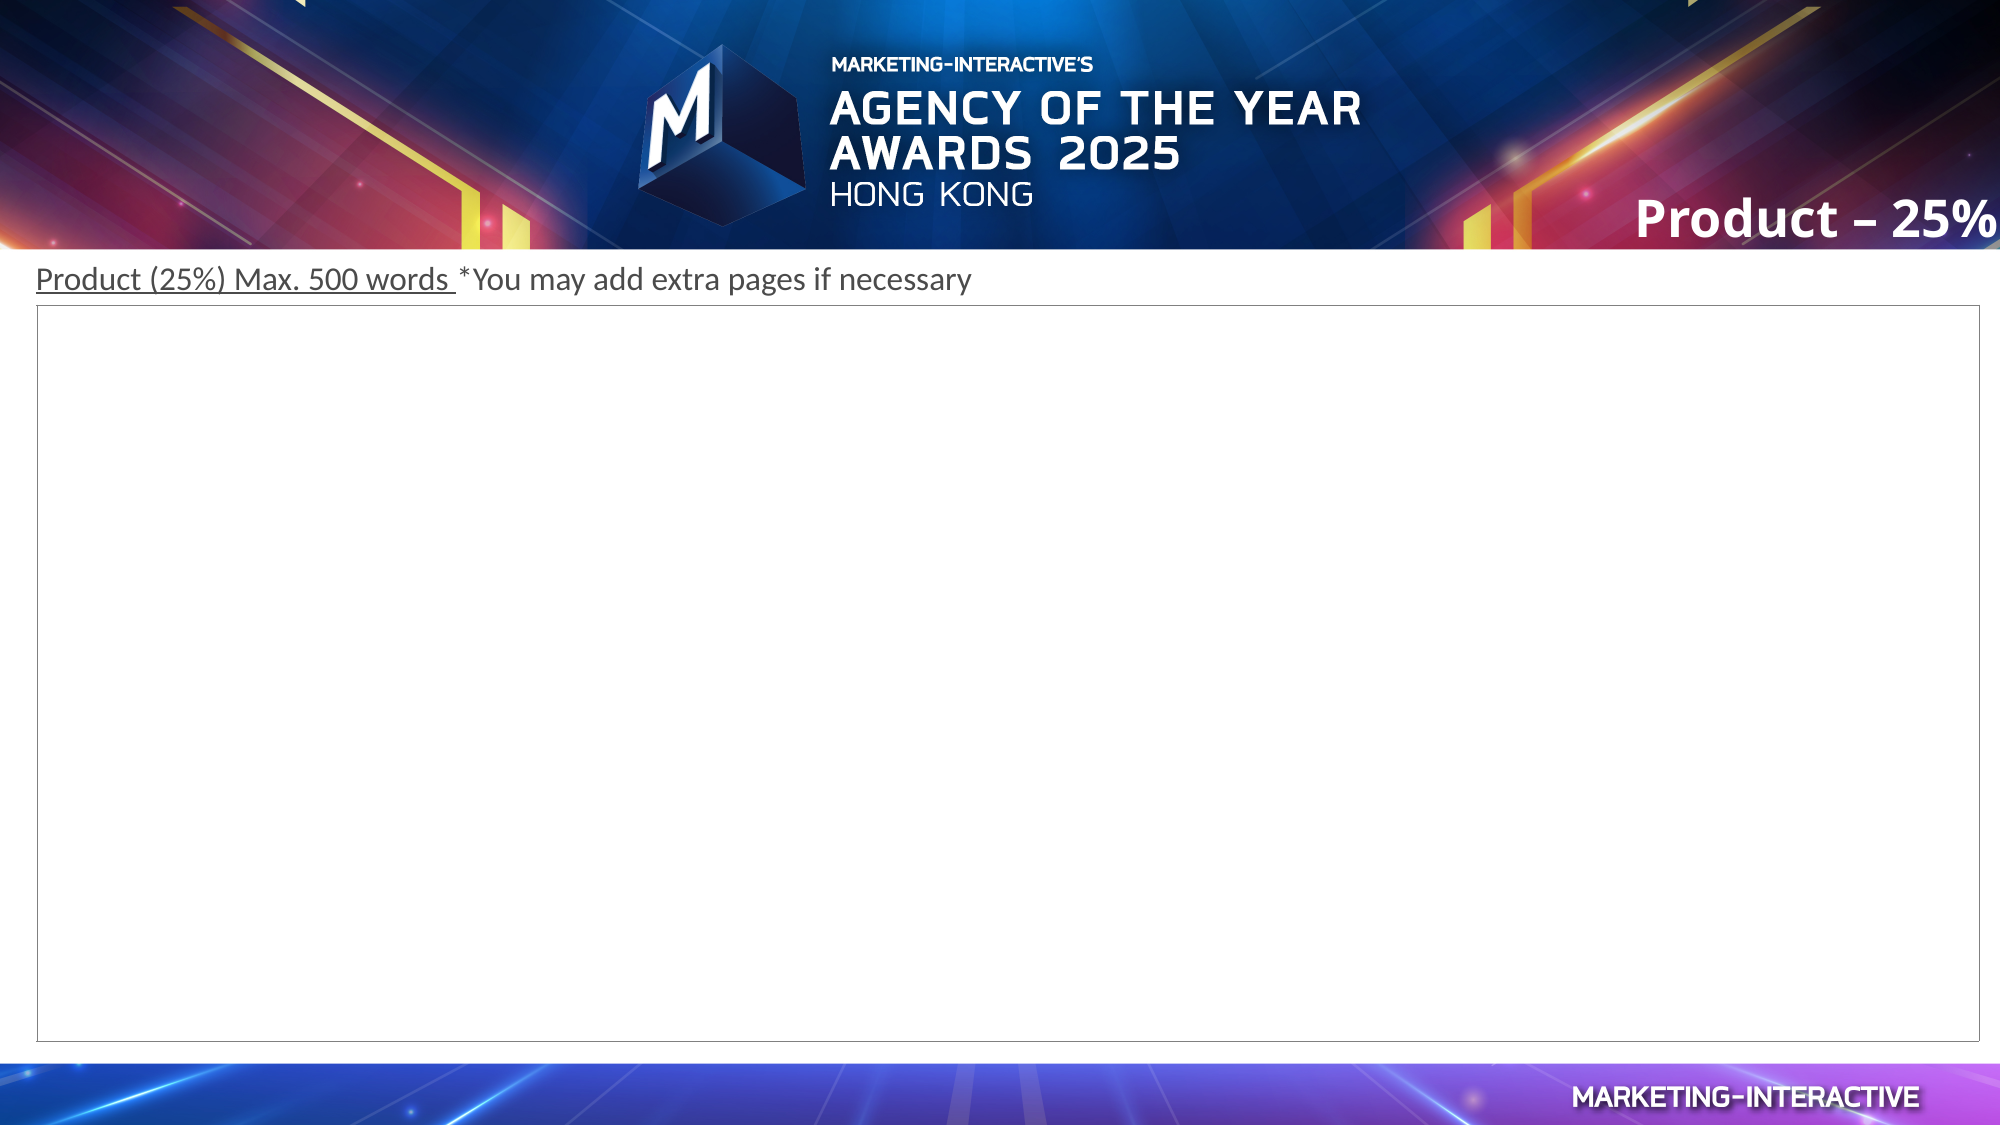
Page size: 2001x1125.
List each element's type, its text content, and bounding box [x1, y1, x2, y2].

table_header [38, 306, 1979, 1041]
picture [0, 0, 2000, 1125]
text_box Product (25%) Max. 500 words *You may add extra pages if necessary [21, 249, 1122, 304]
text_box Product – 25% [1619, 177, 2000, 255]
